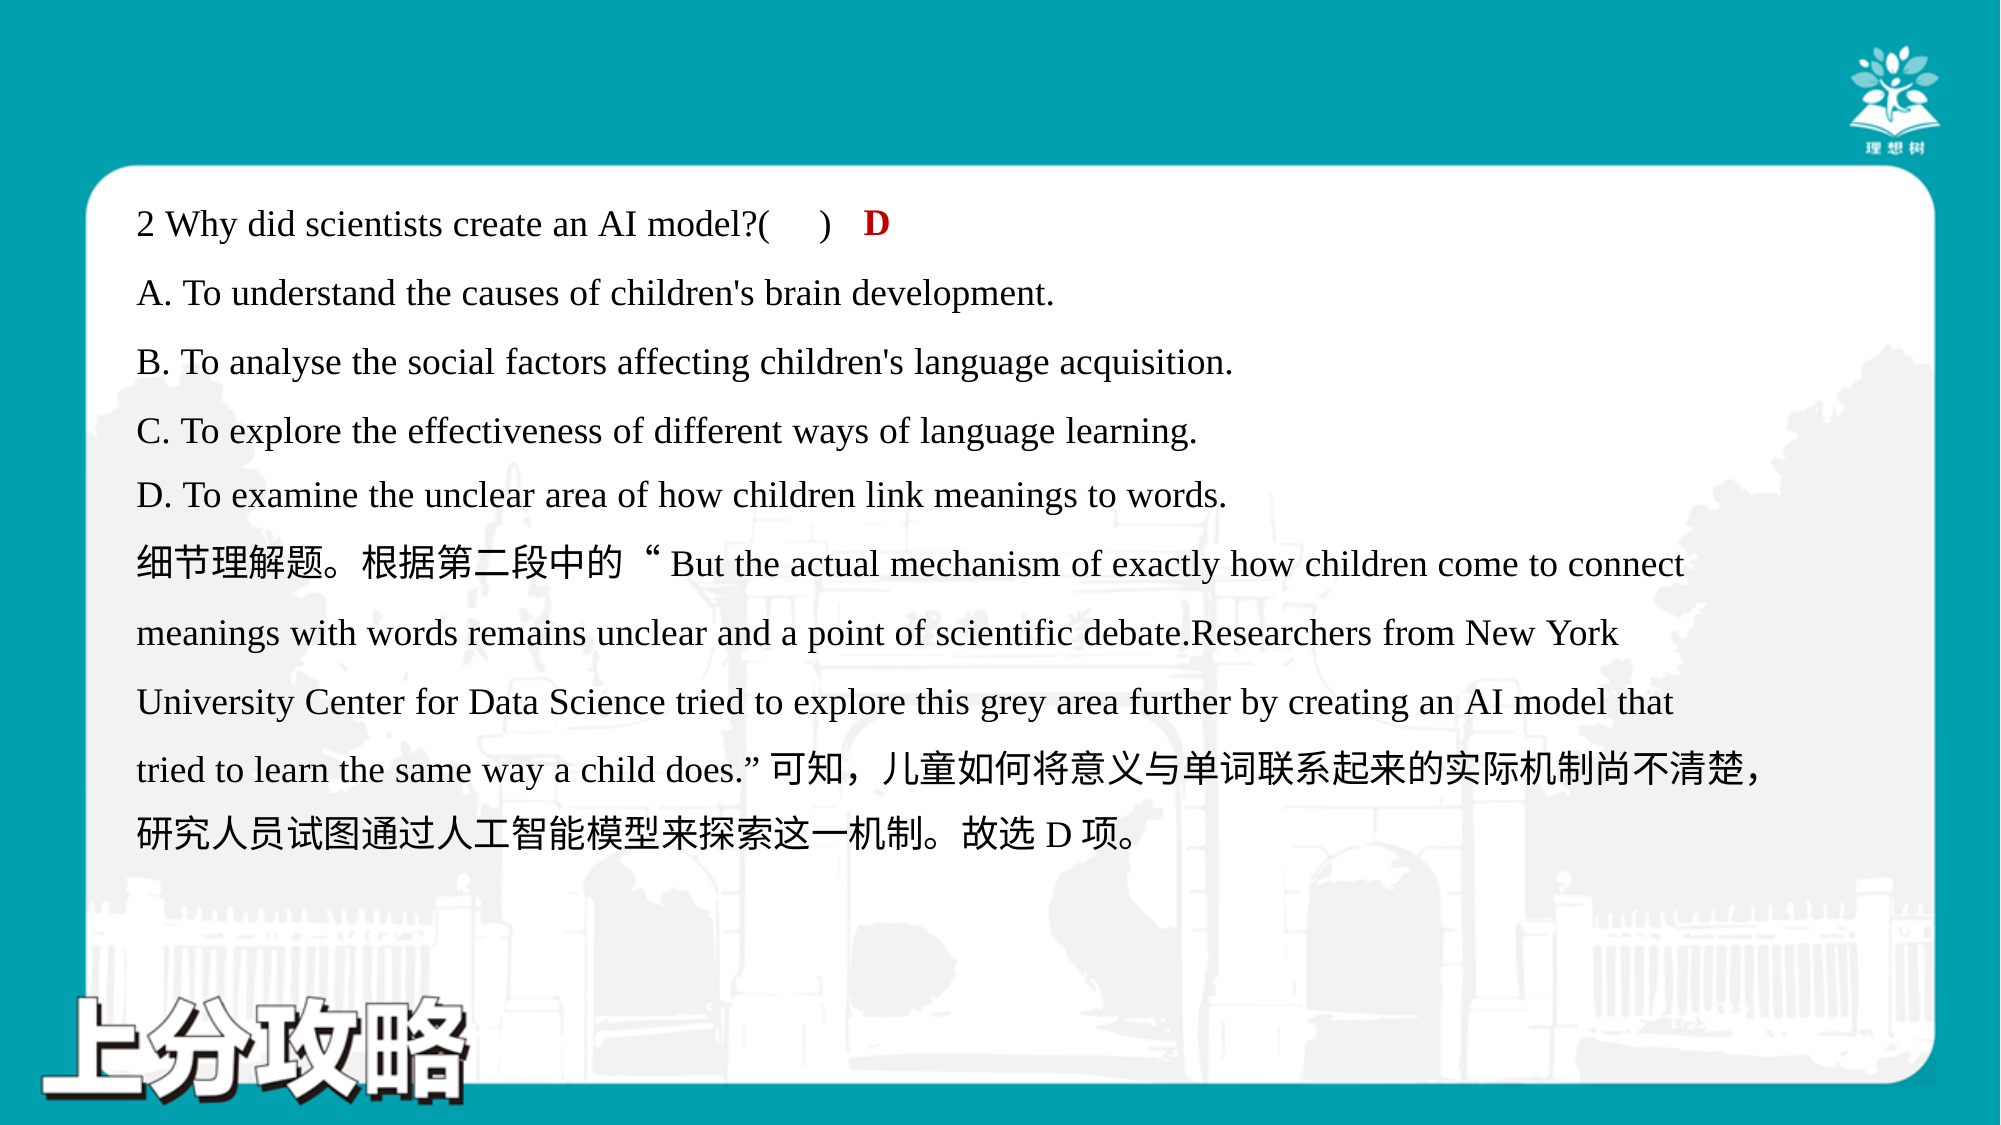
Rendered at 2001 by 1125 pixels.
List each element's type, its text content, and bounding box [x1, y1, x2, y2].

text_box A. To understand the causes of children's brain development. B. To analyse the social factors affecting children's language acquisition. C. To explore the effectiveness of different ways of language learning. D. To examine the unclear area of how children link meanings to words. [136, 244, 1865, 509]
text_box 2 Why did scientists create an AI model?( ) [136, 176, 1865, 237]
picture [0, 0, 2000, 1125]
text_box 细节理解题。根据第二段中的“But the actual mechanism of exactly how children come to connect meanings with words remains unclear and a point of scientific debate.Researchers from New York University Center for Data Science tried to explore this grey area further by creating an AI model that tried to learn the same way a child does.”可知，儿童如何将意义与单词联系起来的实际机制尚不清楚， 研究人员试图通过人工智能模型来探索这一机制。故选D项。 [136, 515, 1865, 849]
text_box D [849, 176, 905, 236]
